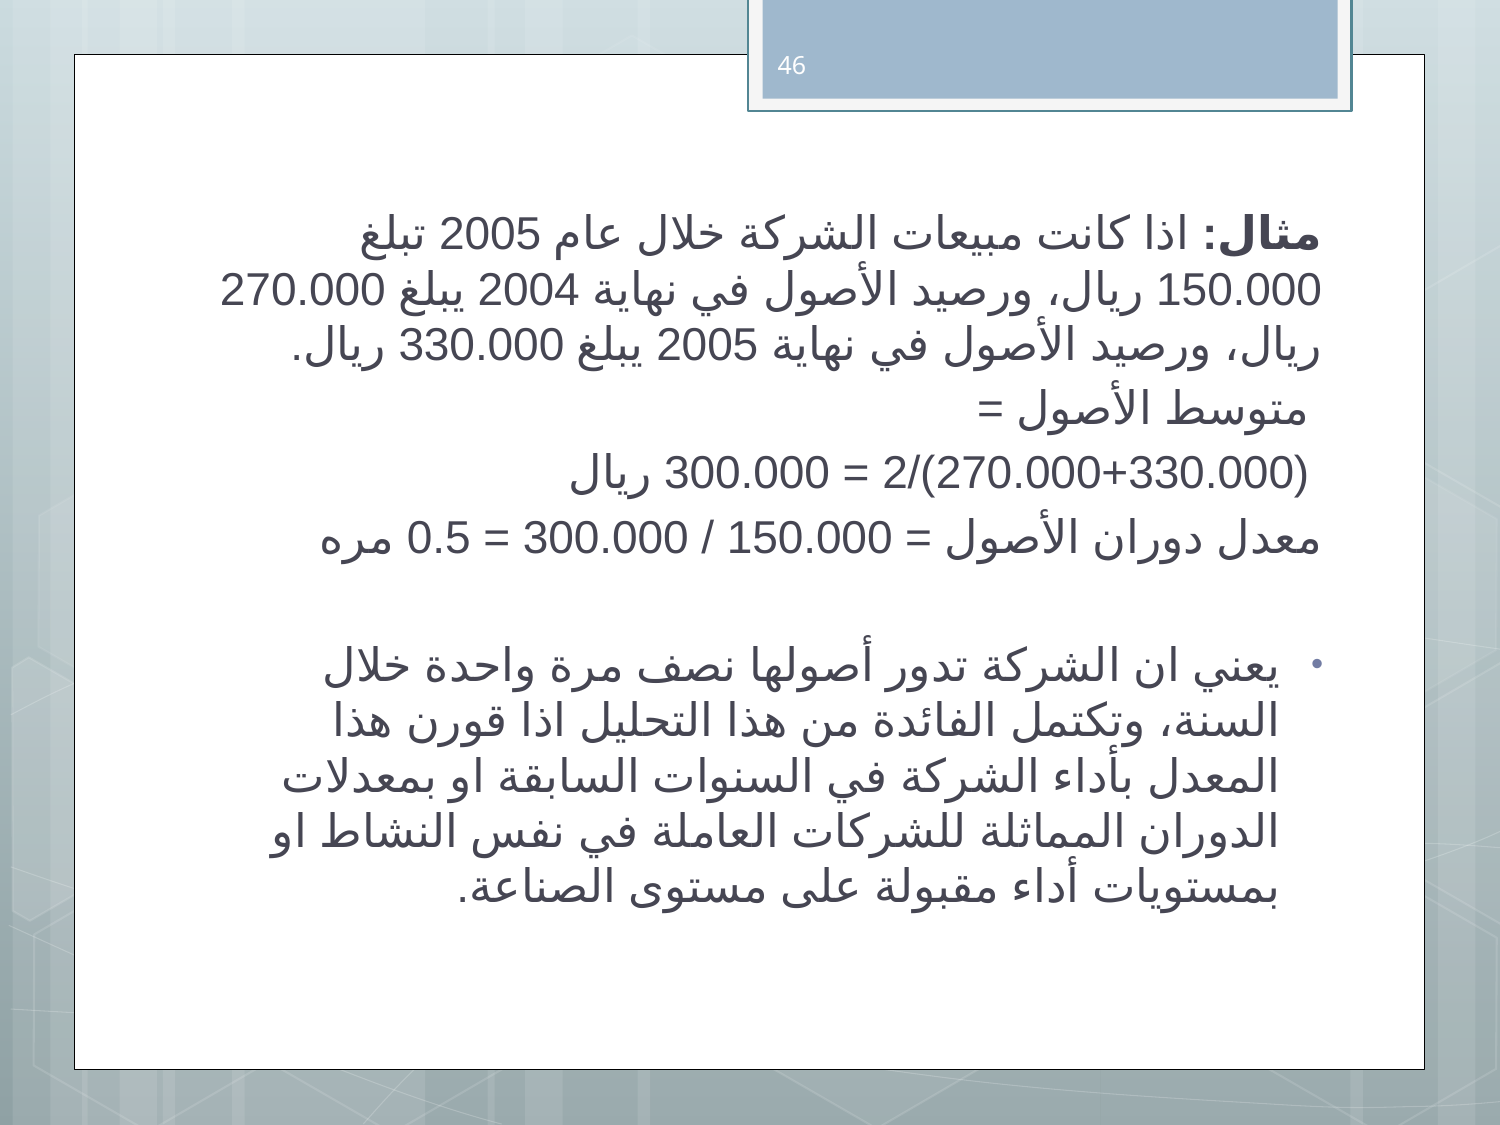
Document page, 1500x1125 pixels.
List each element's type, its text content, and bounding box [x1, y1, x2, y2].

slide_number 46 [762, 36, 982, 97]
list مثال: اذا كانت مبيعات الشركة خلال عام 2005 تبلغ 150.000 ريال، ورصيد الأصول في نهاية 2004 يبلغ 270.000 ريال، ورصيد الأصول في نهاية 2005 يبلغ 330.000 ريال. متوسط الأصول = (270.000+330.000)/2 = 300.000 ريال معدل دوران الأصول = 150.000 / 300.000 = 0.5 مره يعني ان الشركة تدور أصولها نصف مرة واحدة خلال السنة، وتكتمل الفائدة من هذا التحليل اذا قورن هذا المعدل بأداء الشركة في السنوات السابقة او بمعدلات الدوران المماثلة للشركات العاملة في نفس النشاط او بمستويات أداء مقبولة على مستوى الصناعة. [177, 196, 1348, 965]
